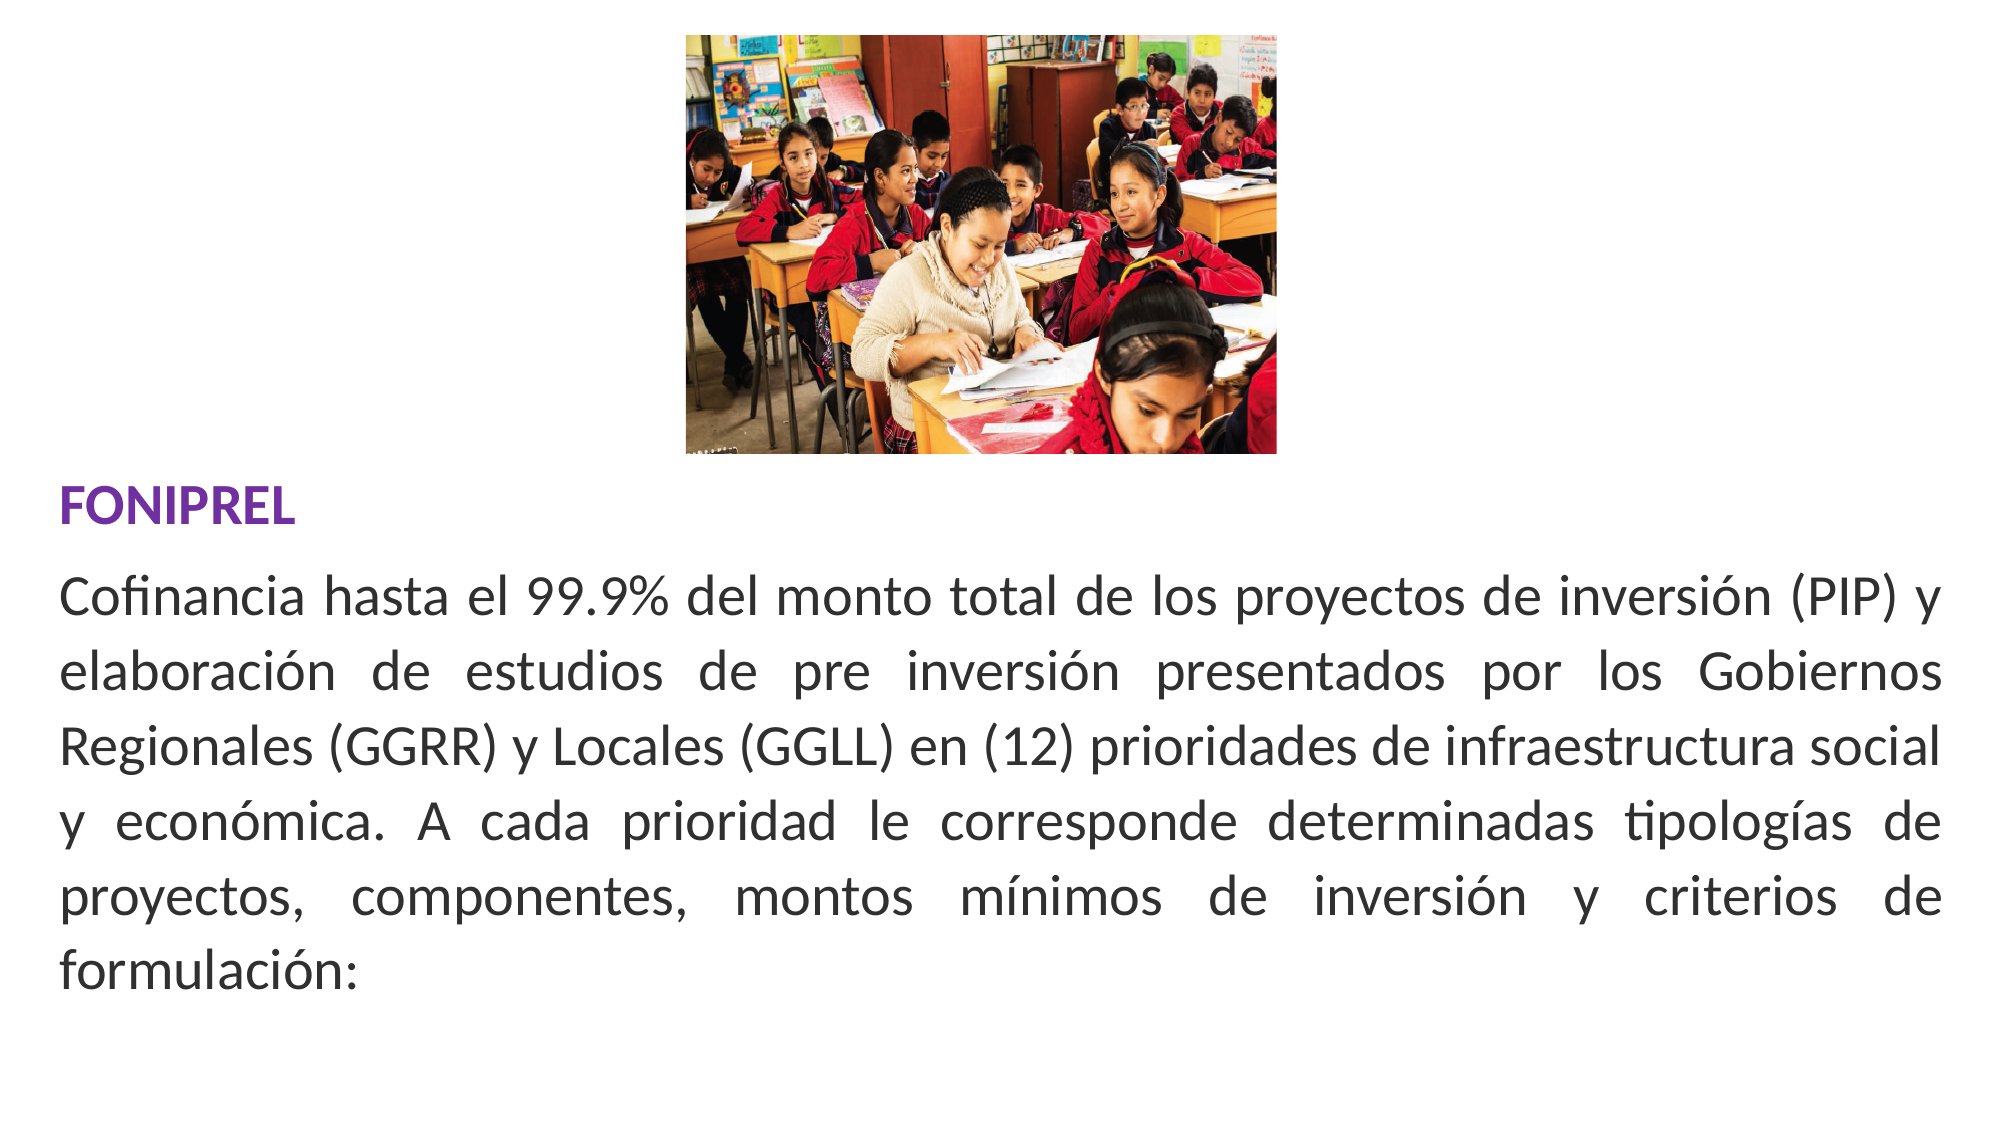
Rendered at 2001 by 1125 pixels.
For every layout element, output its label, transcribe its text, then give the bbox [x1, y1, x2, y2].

text_box FONIPREL Cofinancia hasta el 99.9% del monto total de los proyectos de inversión (PIP) y elaboración de estudios de pre inversión presentados por los Gobiernos Regionales (GGRR) y Locales (GGLL) en (12) prioridades de infraestructura social y económica. A cada prioridad le corresponde determinadas tipologías de proyectos, componentes, montos mínimos de inversión y criterios de formulación: [44, 453, 1959, 1009]
picture [685, 35, 1277, 454]
